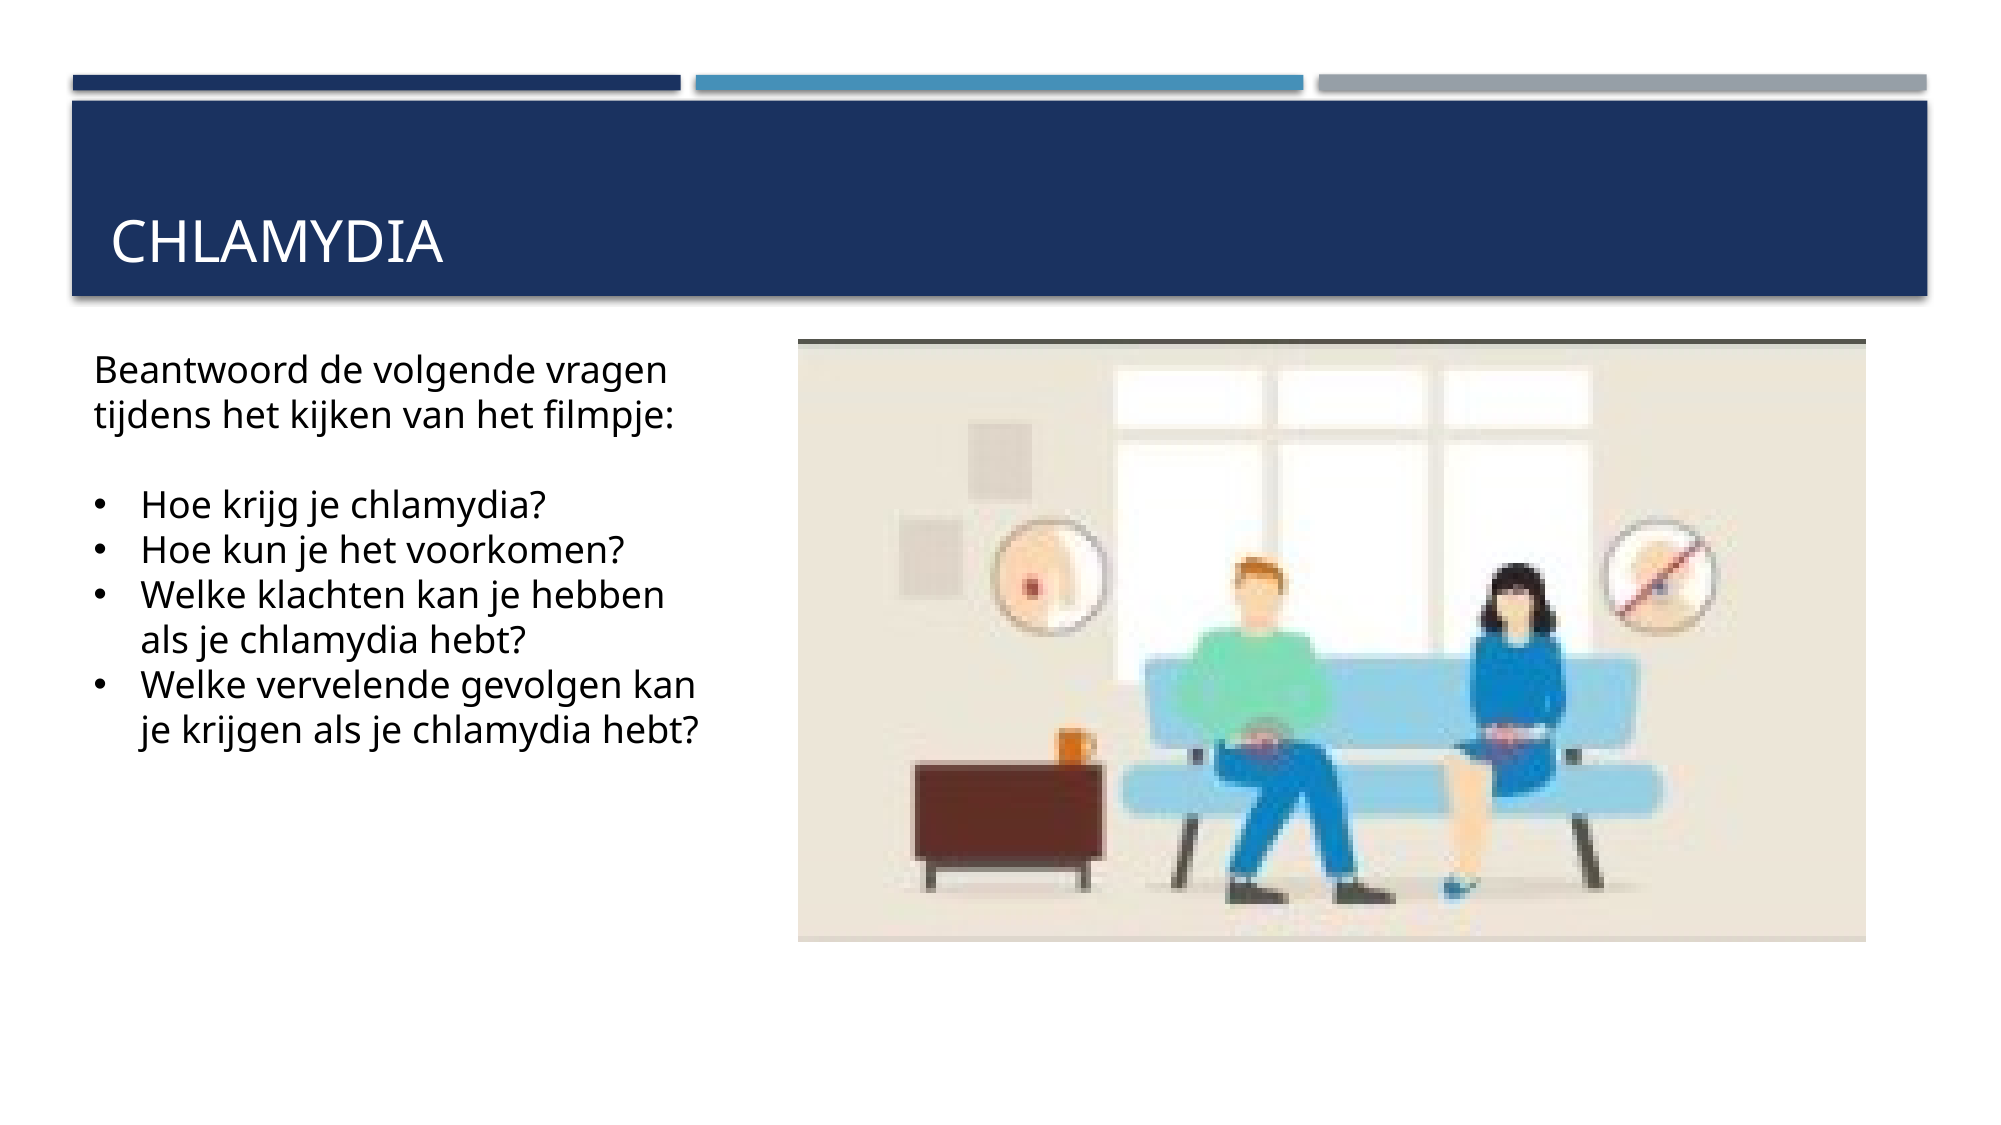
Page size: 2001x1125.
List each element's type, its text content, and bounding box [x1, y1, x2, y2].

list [797, 338, 1867, 943]
text_box Beantwoord de volgende vragen tijdens het kijken van het filmpje: Hoe krijg je chlamydia? Hoe kun je het voorkomen? Welke klachten kan je hebben als je chlamydia hebt? Welke vervelende gevolgen kan je krijgen als je chlamydia hebt? [78, 338, 722, 759]
title Chlamydia [95, 115, 1905, 282]
